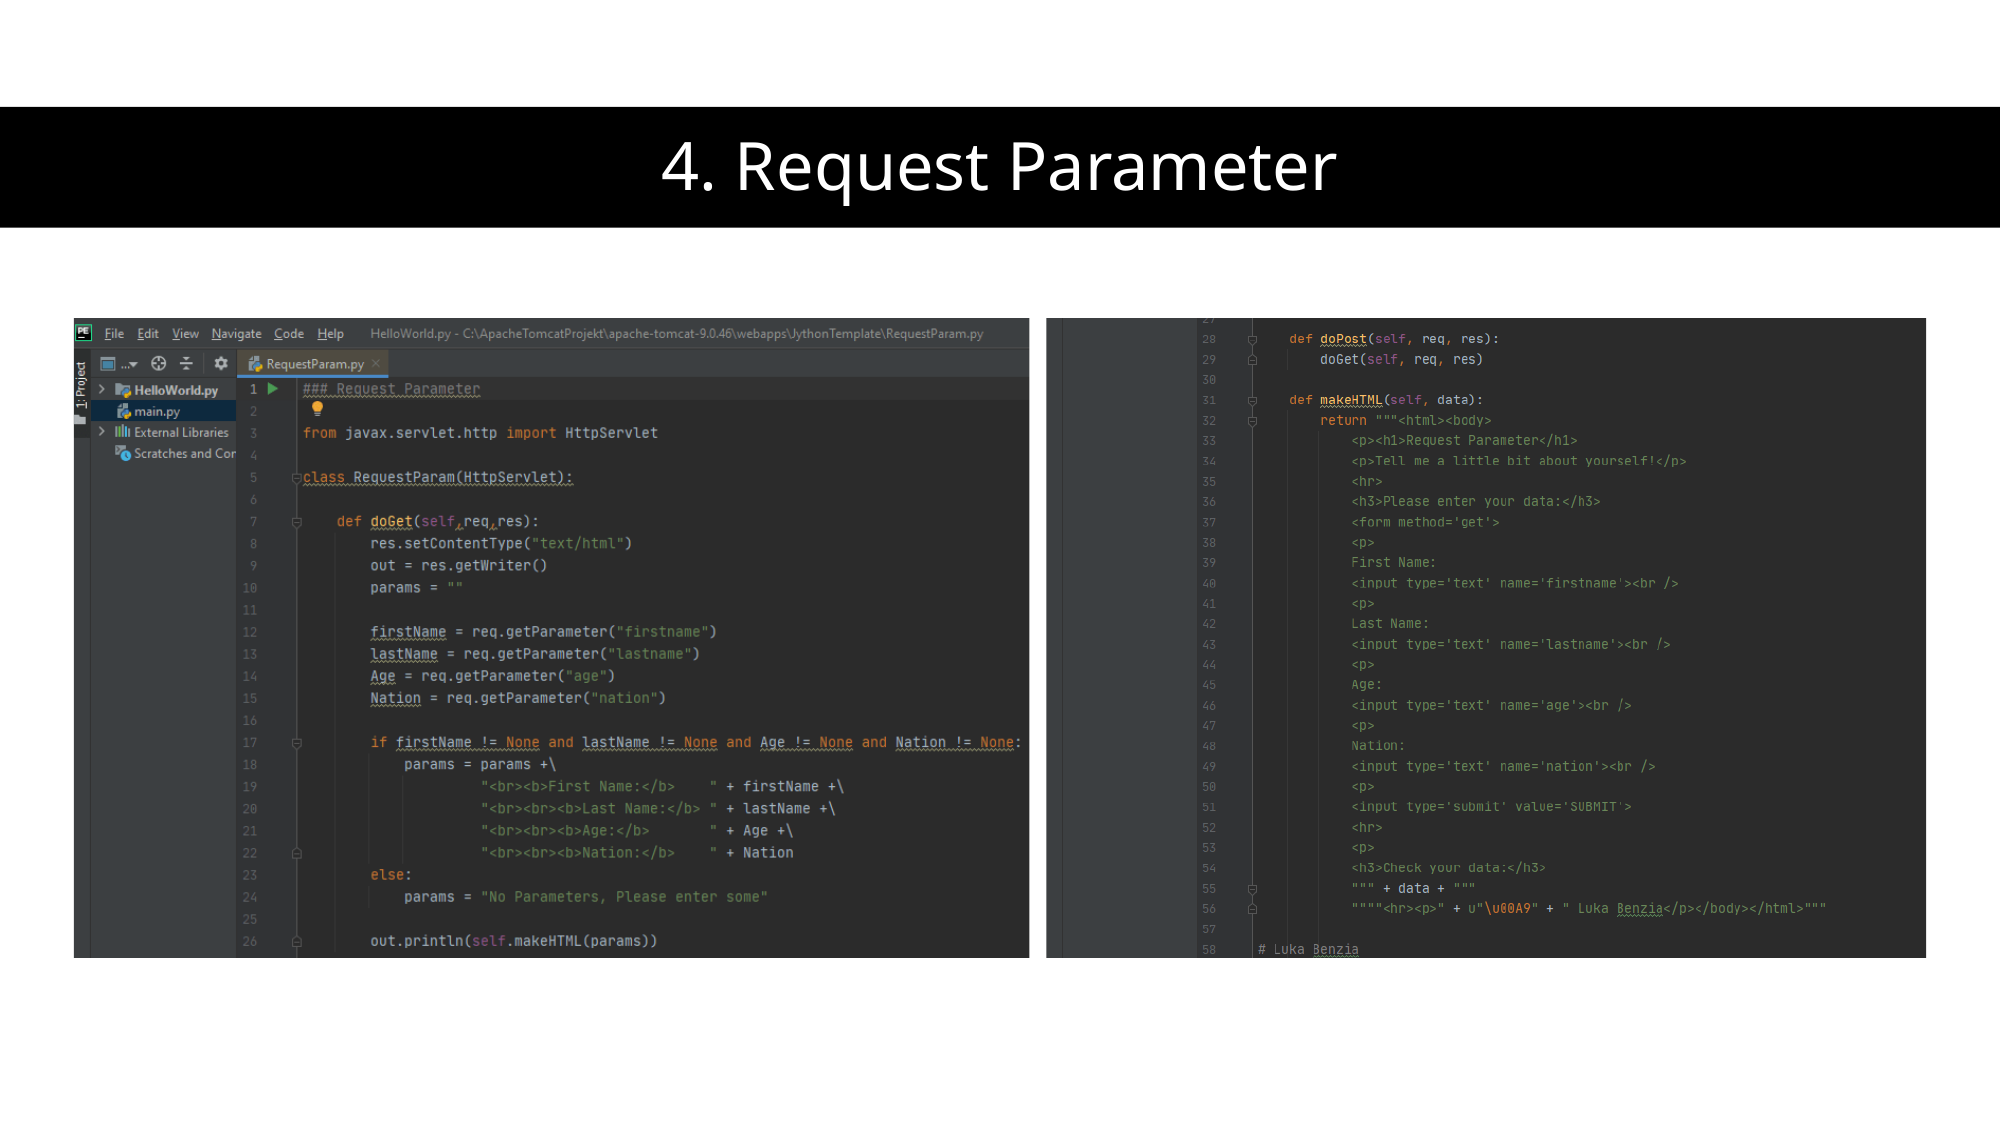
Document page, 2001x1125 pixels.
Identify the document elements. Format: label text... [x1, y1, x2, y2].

text_box [0, 106, 2000, 229]
title 4. Request Parameter [137, 110, 1863, 228]
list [1046, 318, 1926, 958]
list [73, 318, 1030, 958]
